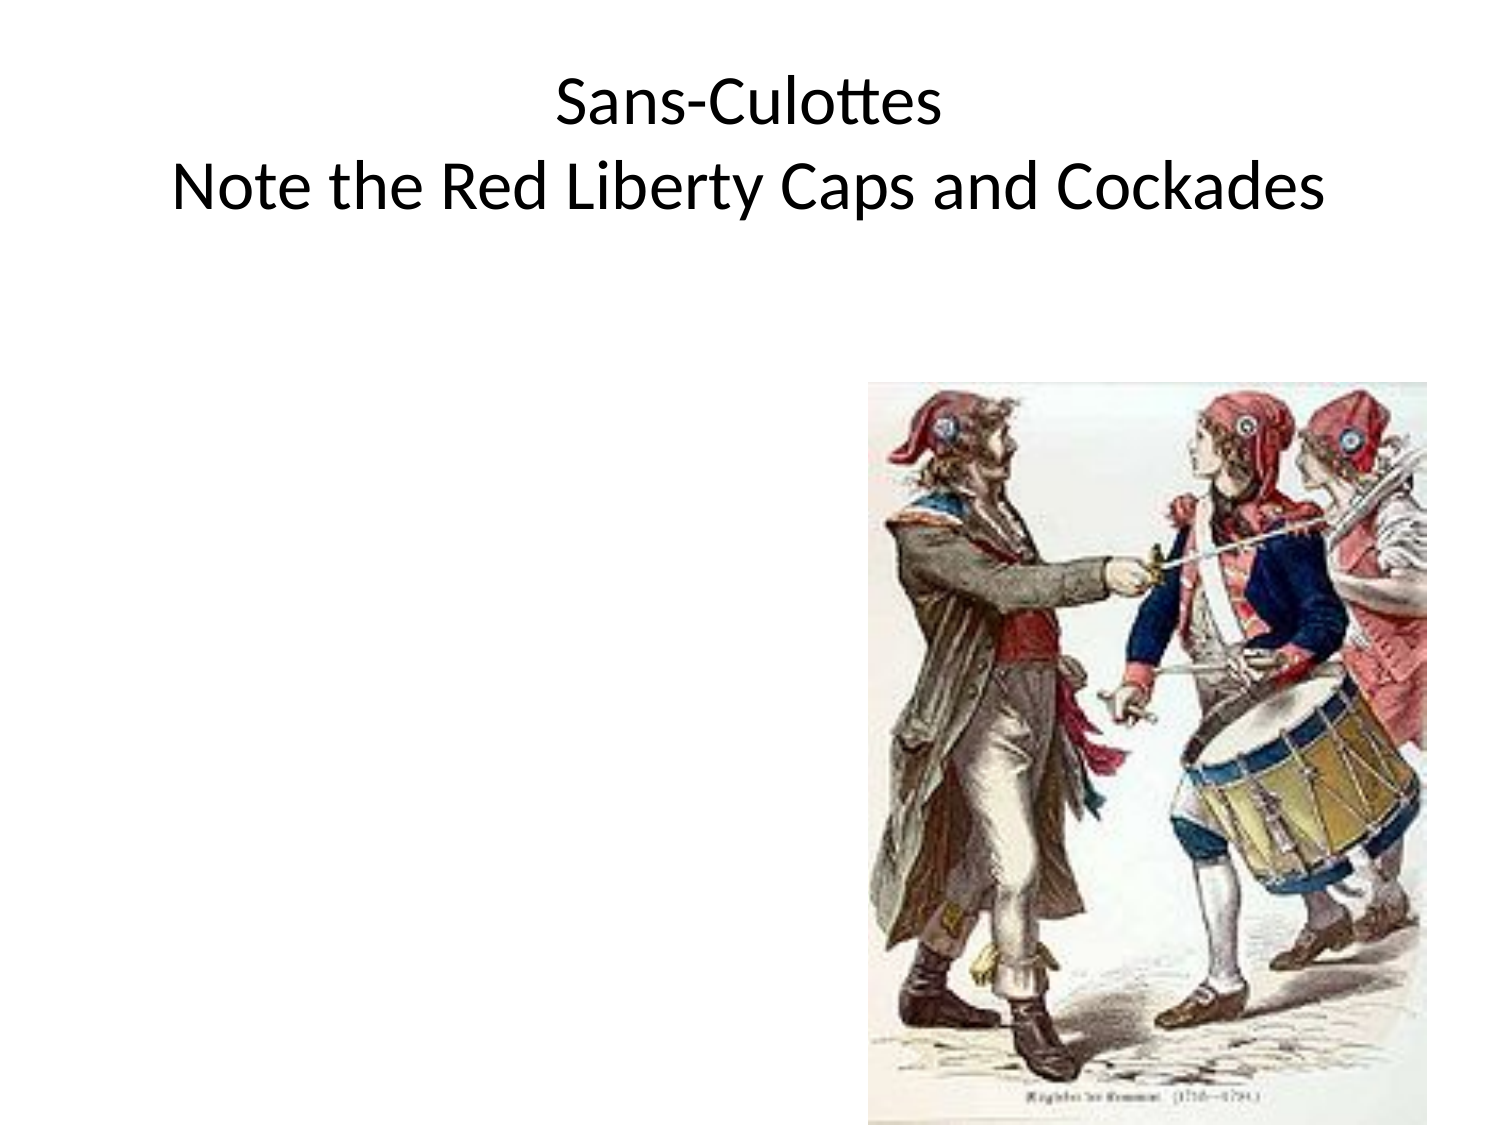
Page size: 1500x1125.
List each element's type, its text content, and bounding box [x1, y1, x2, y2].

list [472, 382, 1500, 1125]
title Sans-Culottes Note the Red Liberty Caps and Cockades [75, 45, 1425, 233]
